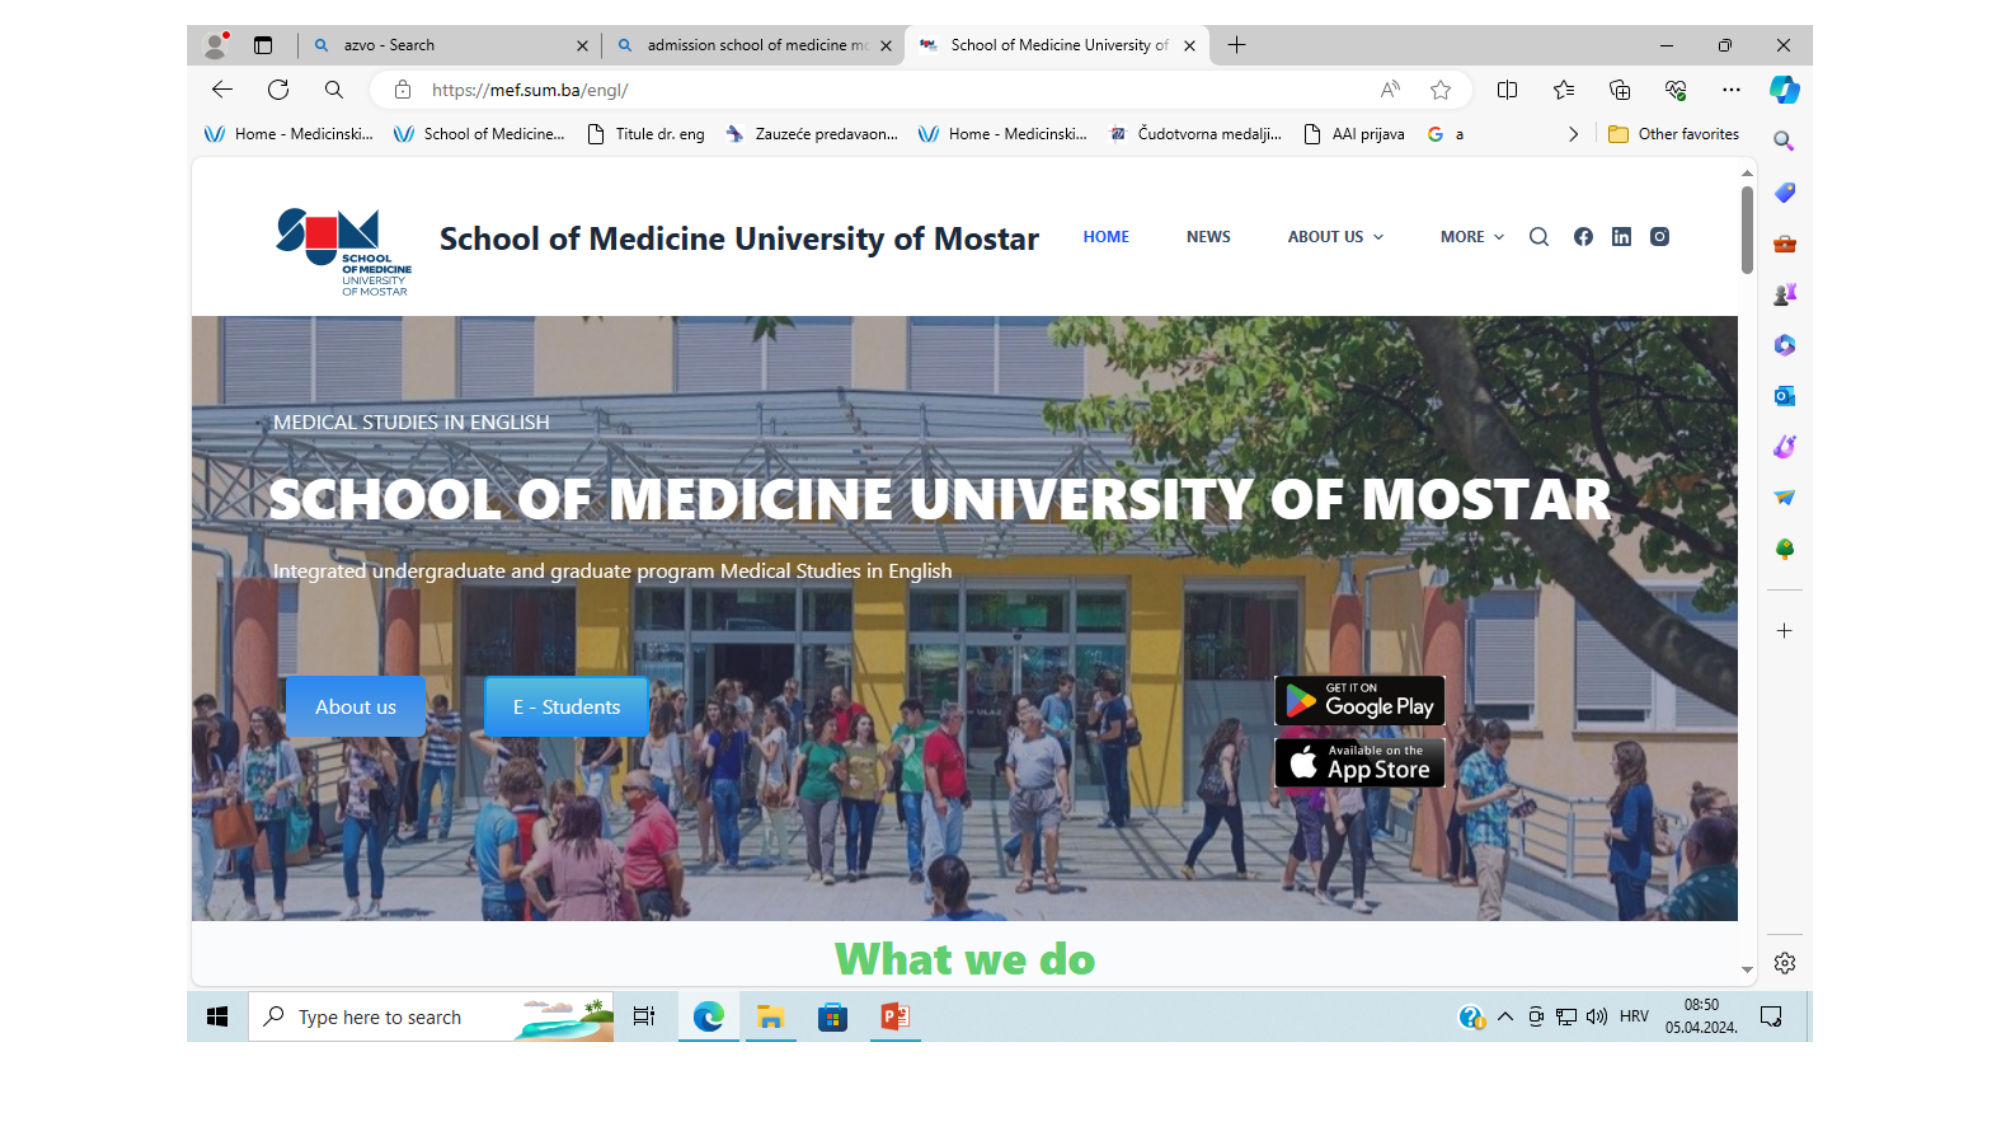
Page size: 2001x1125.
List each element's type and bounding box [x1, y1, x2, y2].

picture [187, 25, 1813, 1042]
